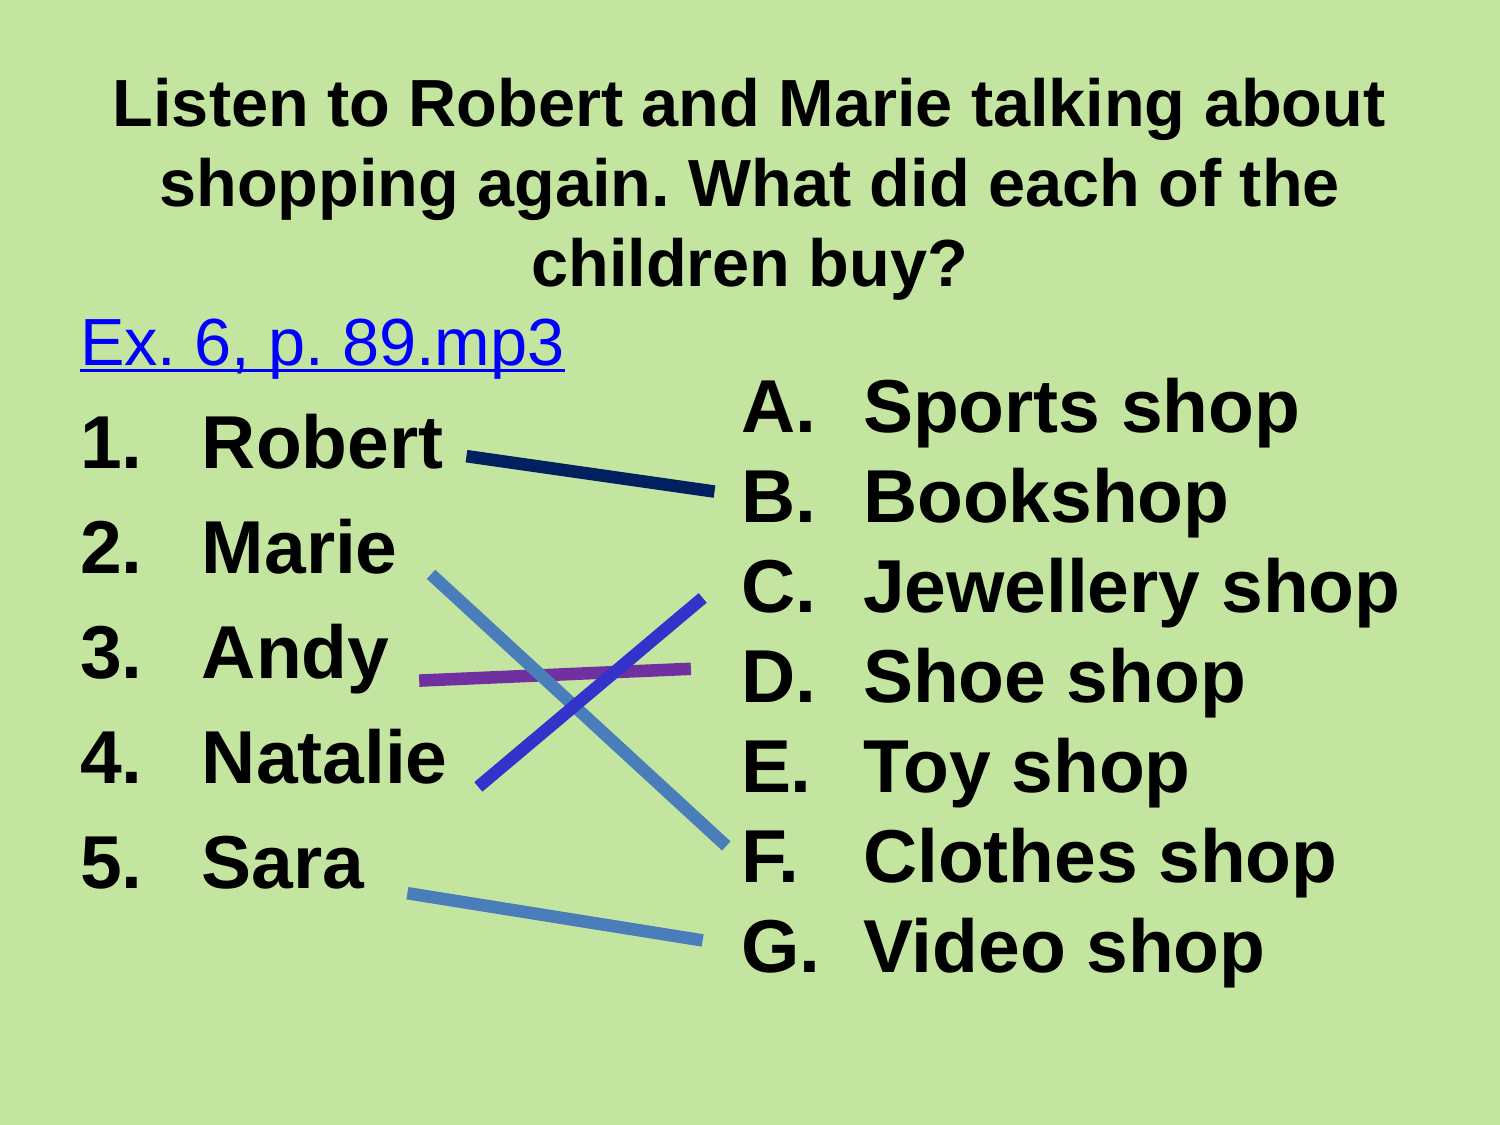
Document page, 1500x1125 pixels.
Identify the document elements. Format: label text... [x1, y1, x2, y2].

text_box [418, 668, 425, 681]
list Ex. 6, p. 89.mp3 Robert Marie Andy Natalie Sara [64, 290, 610, 994]
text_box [407, 892, 703, 941]
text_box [430, 574, 727, 847]
text_box Sports shop Bookshop Jewellery shop Shoe shop Toy shop Clothes shop Video shop [726, 349, 1447, 995]
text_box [466, 455, 715, 492]
title Listen to Robert and Marie talking about shopping again. What did each of the children buy? [75, 45, 1425, 315]
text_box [477, 597, 703, 788]
